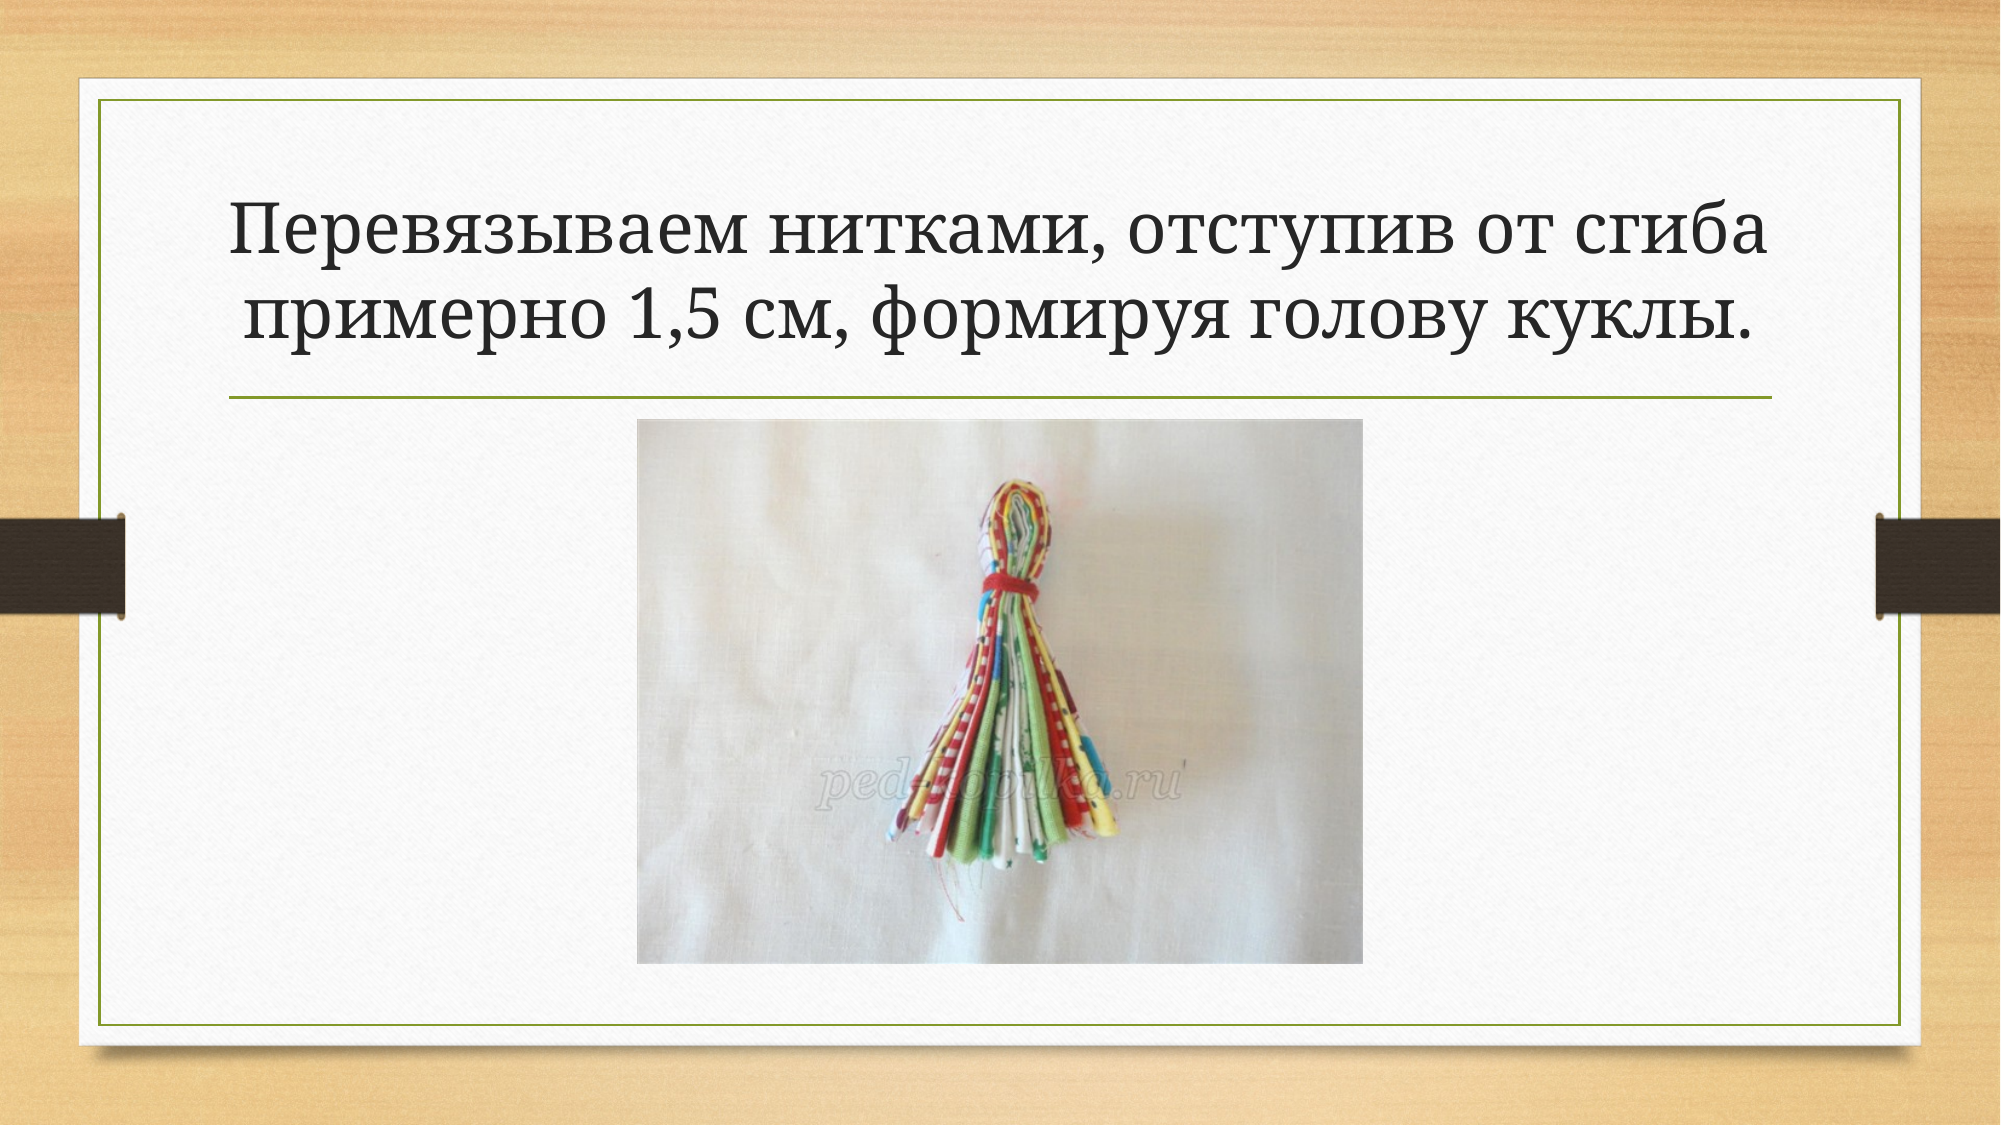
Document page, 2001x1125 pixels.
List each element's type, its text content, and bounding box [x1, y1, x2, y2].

title Перевязываем нитками, отступив от сгиба примерно 1,5 см, формируя голову куклы. [212, 161, 1788, 375]
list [636, 419, 1363, 964]
picture [0, 0, 2001, 1125]
